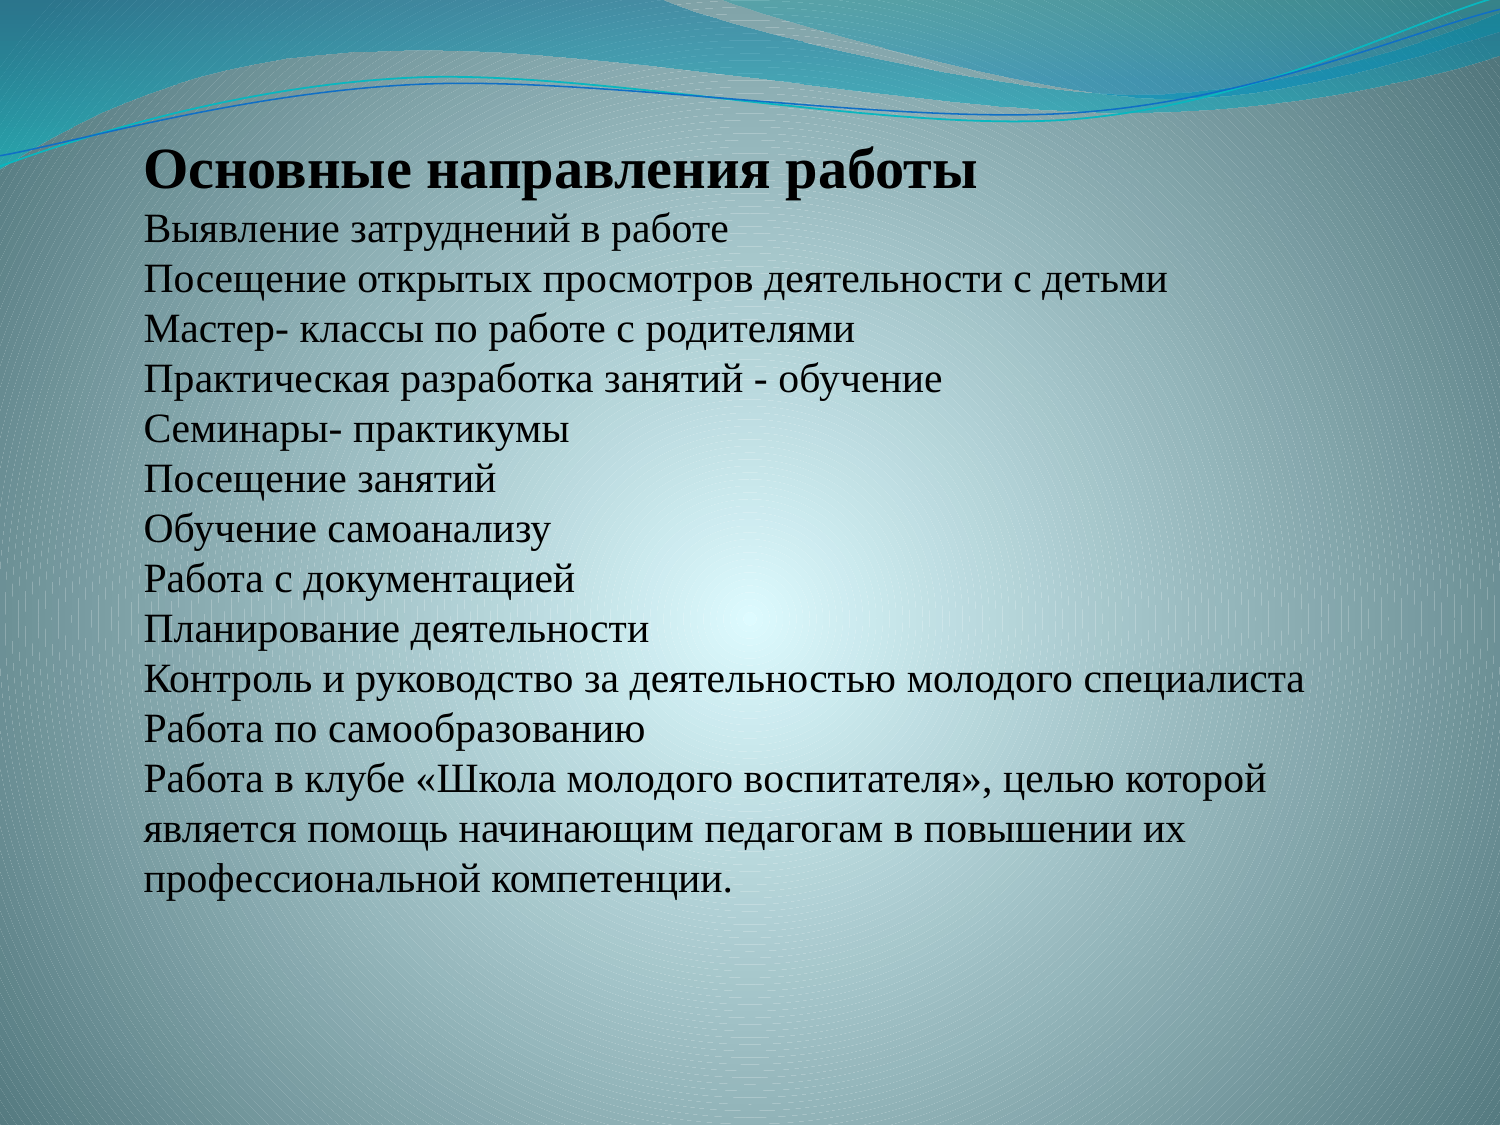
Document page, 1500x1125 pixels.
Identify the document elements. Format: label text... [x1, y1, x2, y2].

text_box Основные направления работы Выявление затруднений в работе Посещение открытых просмотров деятельности с детьми Мастер- классы по работе с родителями Практическая разработка занятий - обучение Семинары- практикумы Посещение занятий Обучение самоанализу Работа с документацией Планирование деятельности Контроль и руководство за деятельностью молодого специалиста Работа по самообразованию Работа в клубе «Школа молодого воспитателя», целью которой является помощь начинающим педагогам в повышении их профессиональной компетенции. [128, 123, 1407, 909]
